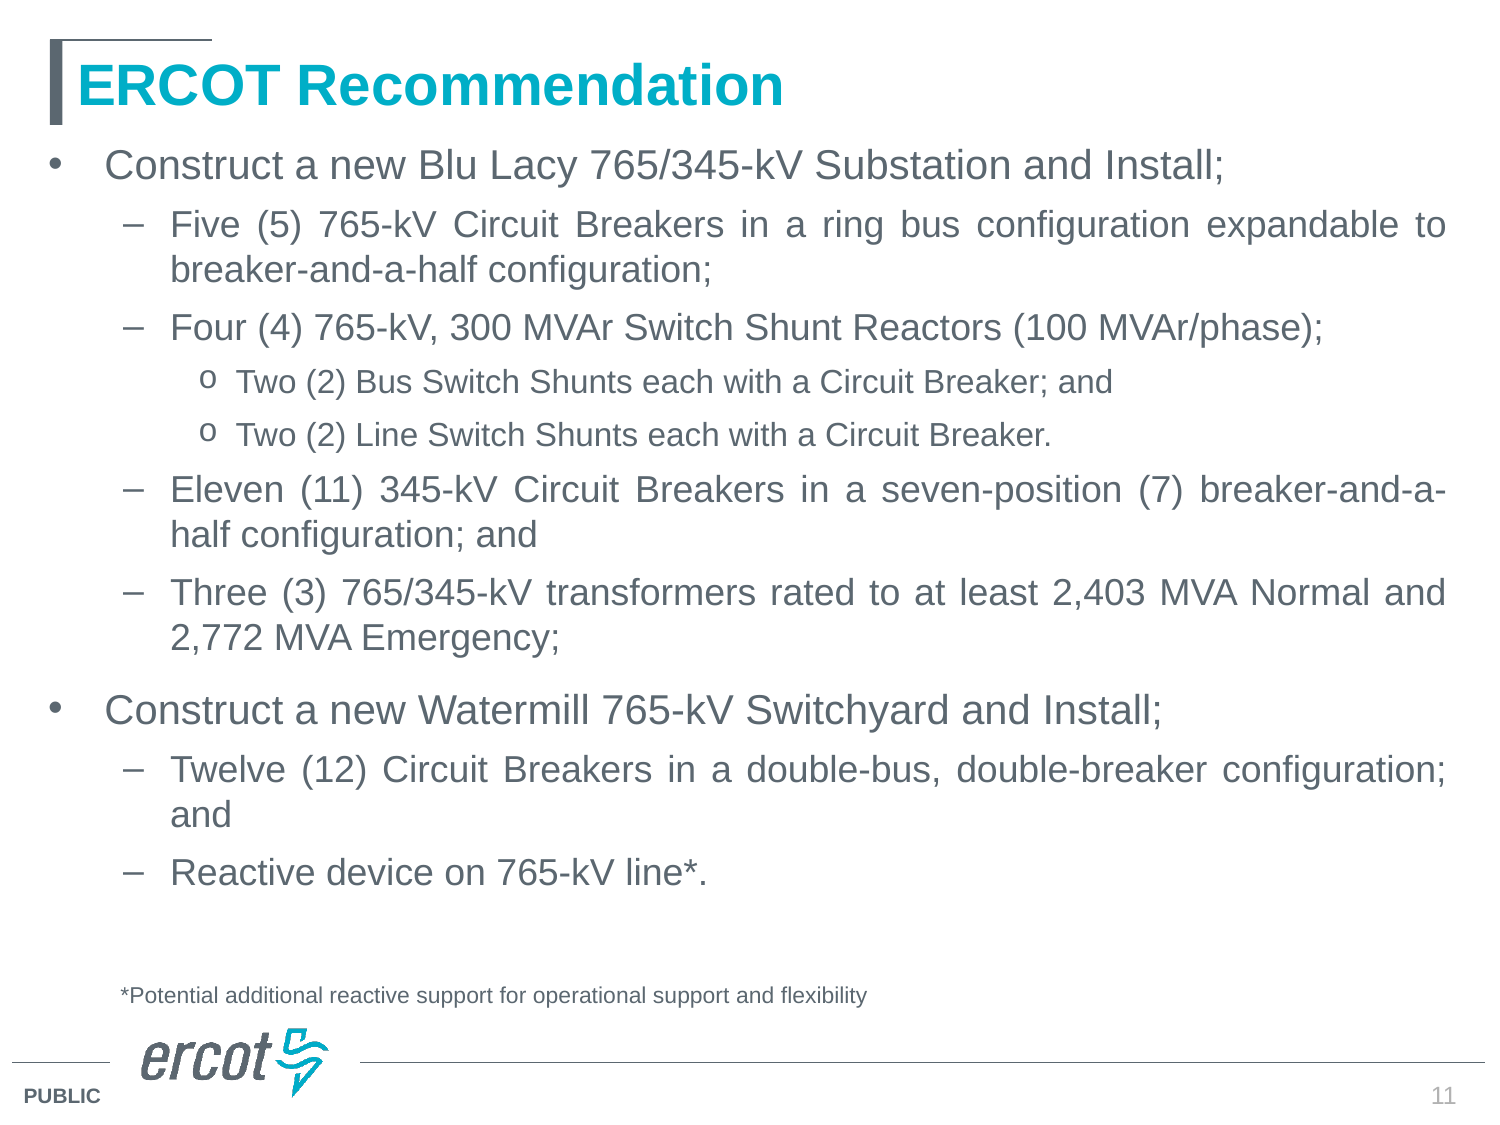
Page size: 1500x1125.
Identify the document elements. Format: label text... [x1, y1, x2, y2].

text_box *Potential additional reactive support for operational support and flexibility [104, 972, 887, 1017]
title ERCOT Recommendation [62, 39, 1450, 125]
list Construct a new Blu Lacy 765/345-kV Substation and Install; Five (5) 765-kV Circuit Breakers in a ring bus configuration expandable to breaker-and-a-half configuration; Four (4) 765-kV, 300 MVAr Switch Shunt Reactors (100 MVAr/phase); Two (2) Bus Switch Shunts each with a Circuit Breaker; and Two (2) Line Switch Shunts each with a Circuit Breaker. Eleven (11) 345-kV Circuit Breakers in a seven-position (7) breaker-and-a-half configuration; and Three (3) 765/345-kV transformers rated to at least 2,403 MVA Normal and 2,772 MVA Emergency; Construct a new Watermill 765-kV Switchyard and Install; Twelve (12) Circuit Breakers in a double-bus, double-breaker configuration; and Reactive device on 765-kV line*. [33, 130, 1462, 956]
picture [137, 1024, 332, 1100]
slide_number 11 [1400, 1076, 1488, 1113]
